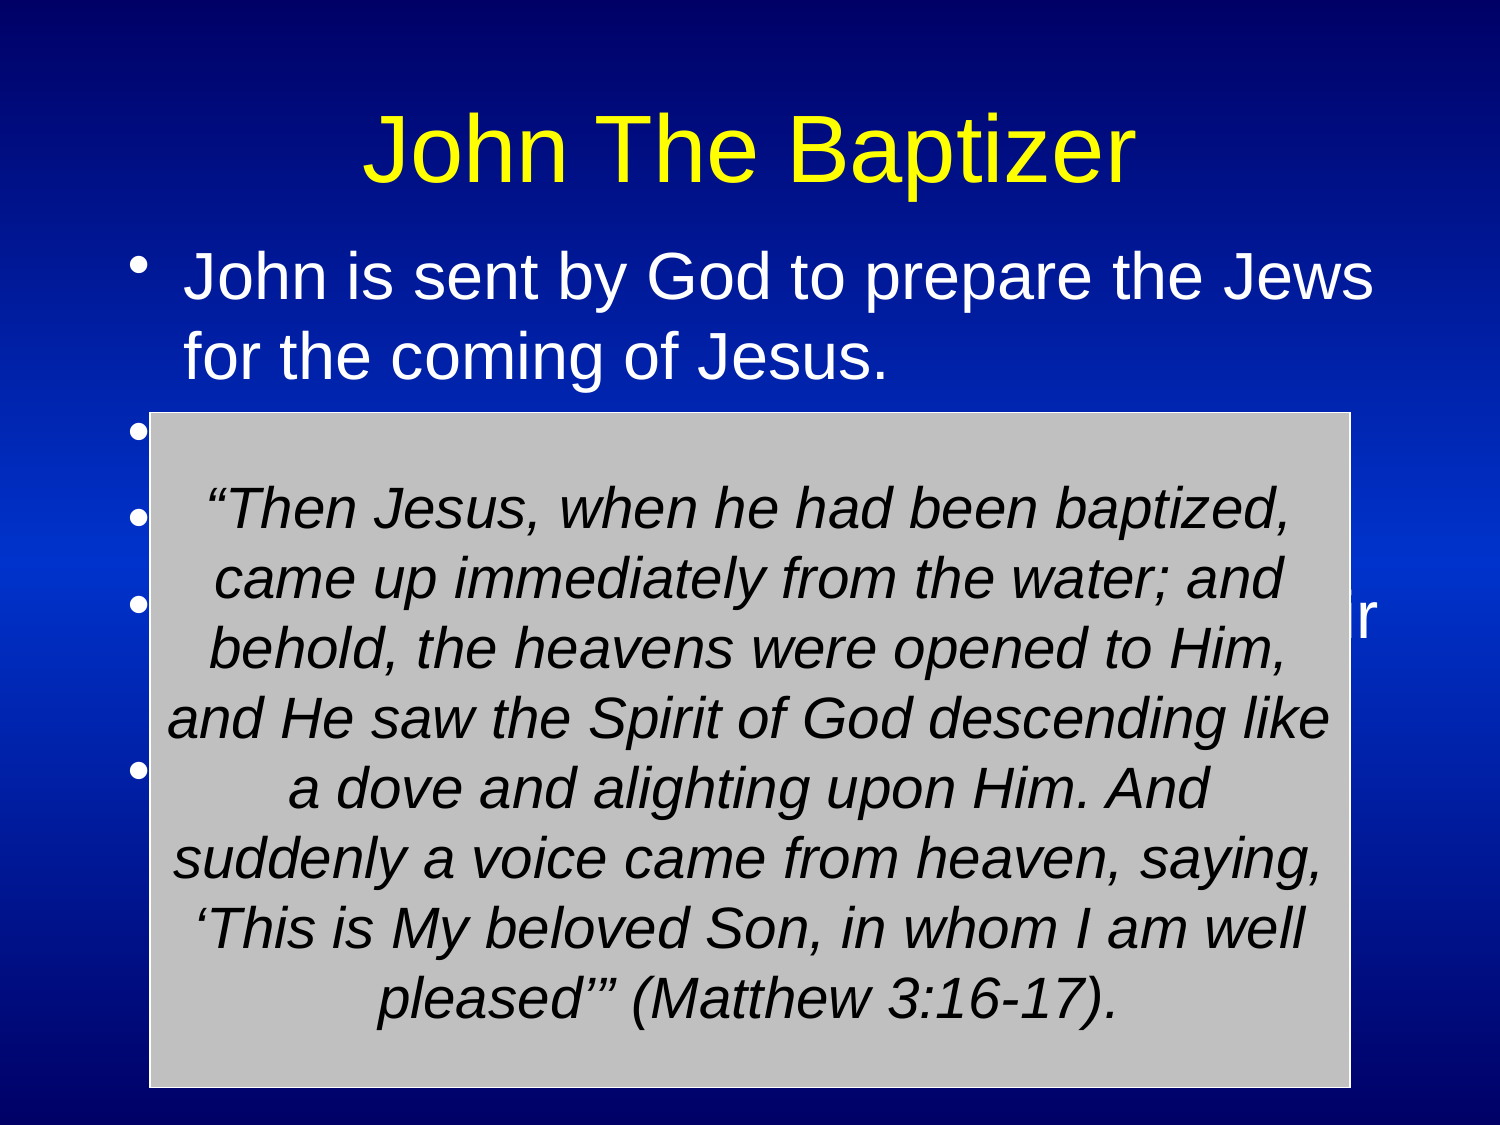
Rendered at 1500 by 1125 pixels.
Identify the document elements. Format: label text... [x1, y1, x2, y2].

list John is sent by God to prepare the Jews for the coming of Jesus. John teaches the Jews to repent. John baptizes many of the Jews. John teaches the people to prepare their hearts and minds for Christ. Jesus allows John to baptize him. [112, 224, 1438, 913]
text_box “Then Jesus, when he had been baptized, came up immediately from the water; and behold, the heavens were opened to Him, and He saw the Spirit of God descending like a dove and alighting upon Him. And suddenly a voice came from heaven, saying, ‘This is My beloved Son, in whom I am well pleased’” (Matthew 3:16-17). [149, 412, 1350, 1088]
title John The Baptizer [37, 50, 1463, 238]
